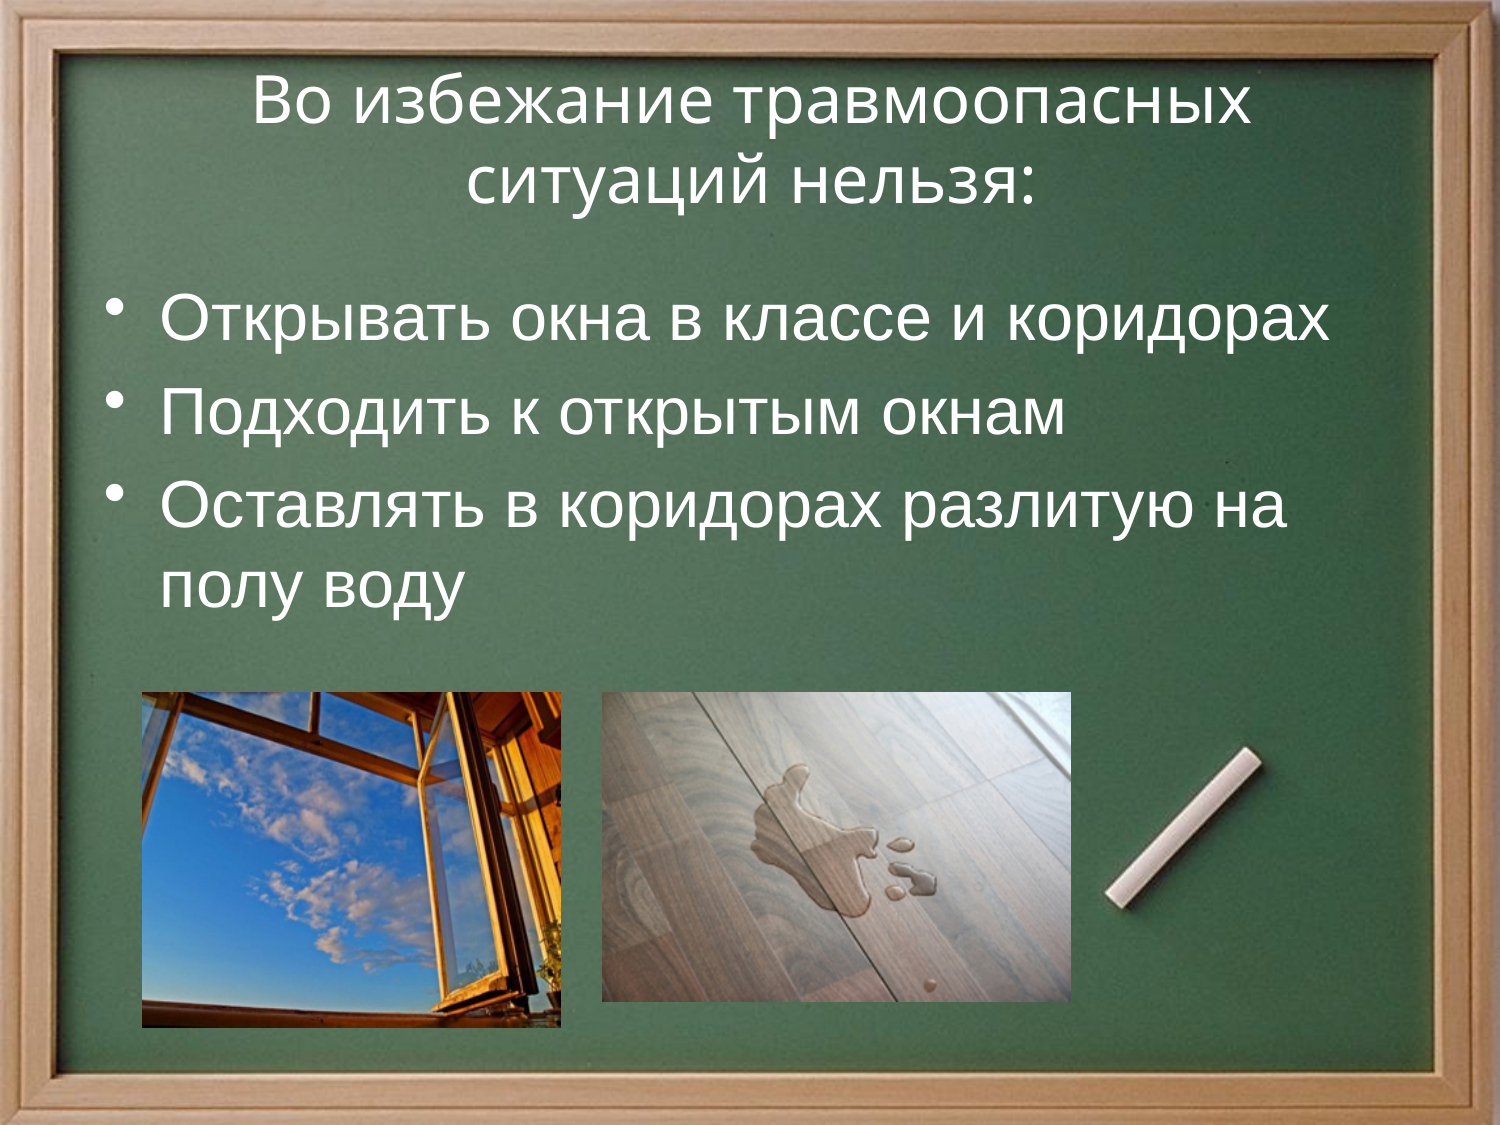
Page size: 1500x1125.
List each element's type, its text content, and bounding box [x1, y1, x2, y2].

list Открывать окна в классе и коридорах Подходить к открытым окнам Оставлять в коридорах разлитую на полу воду [88, 266, 1439, 1010]
picture [0, 0, 1500, 1125]
title Во избежание травмоопасных ситуаций нельзя: [76, 42, 1427, 231]
